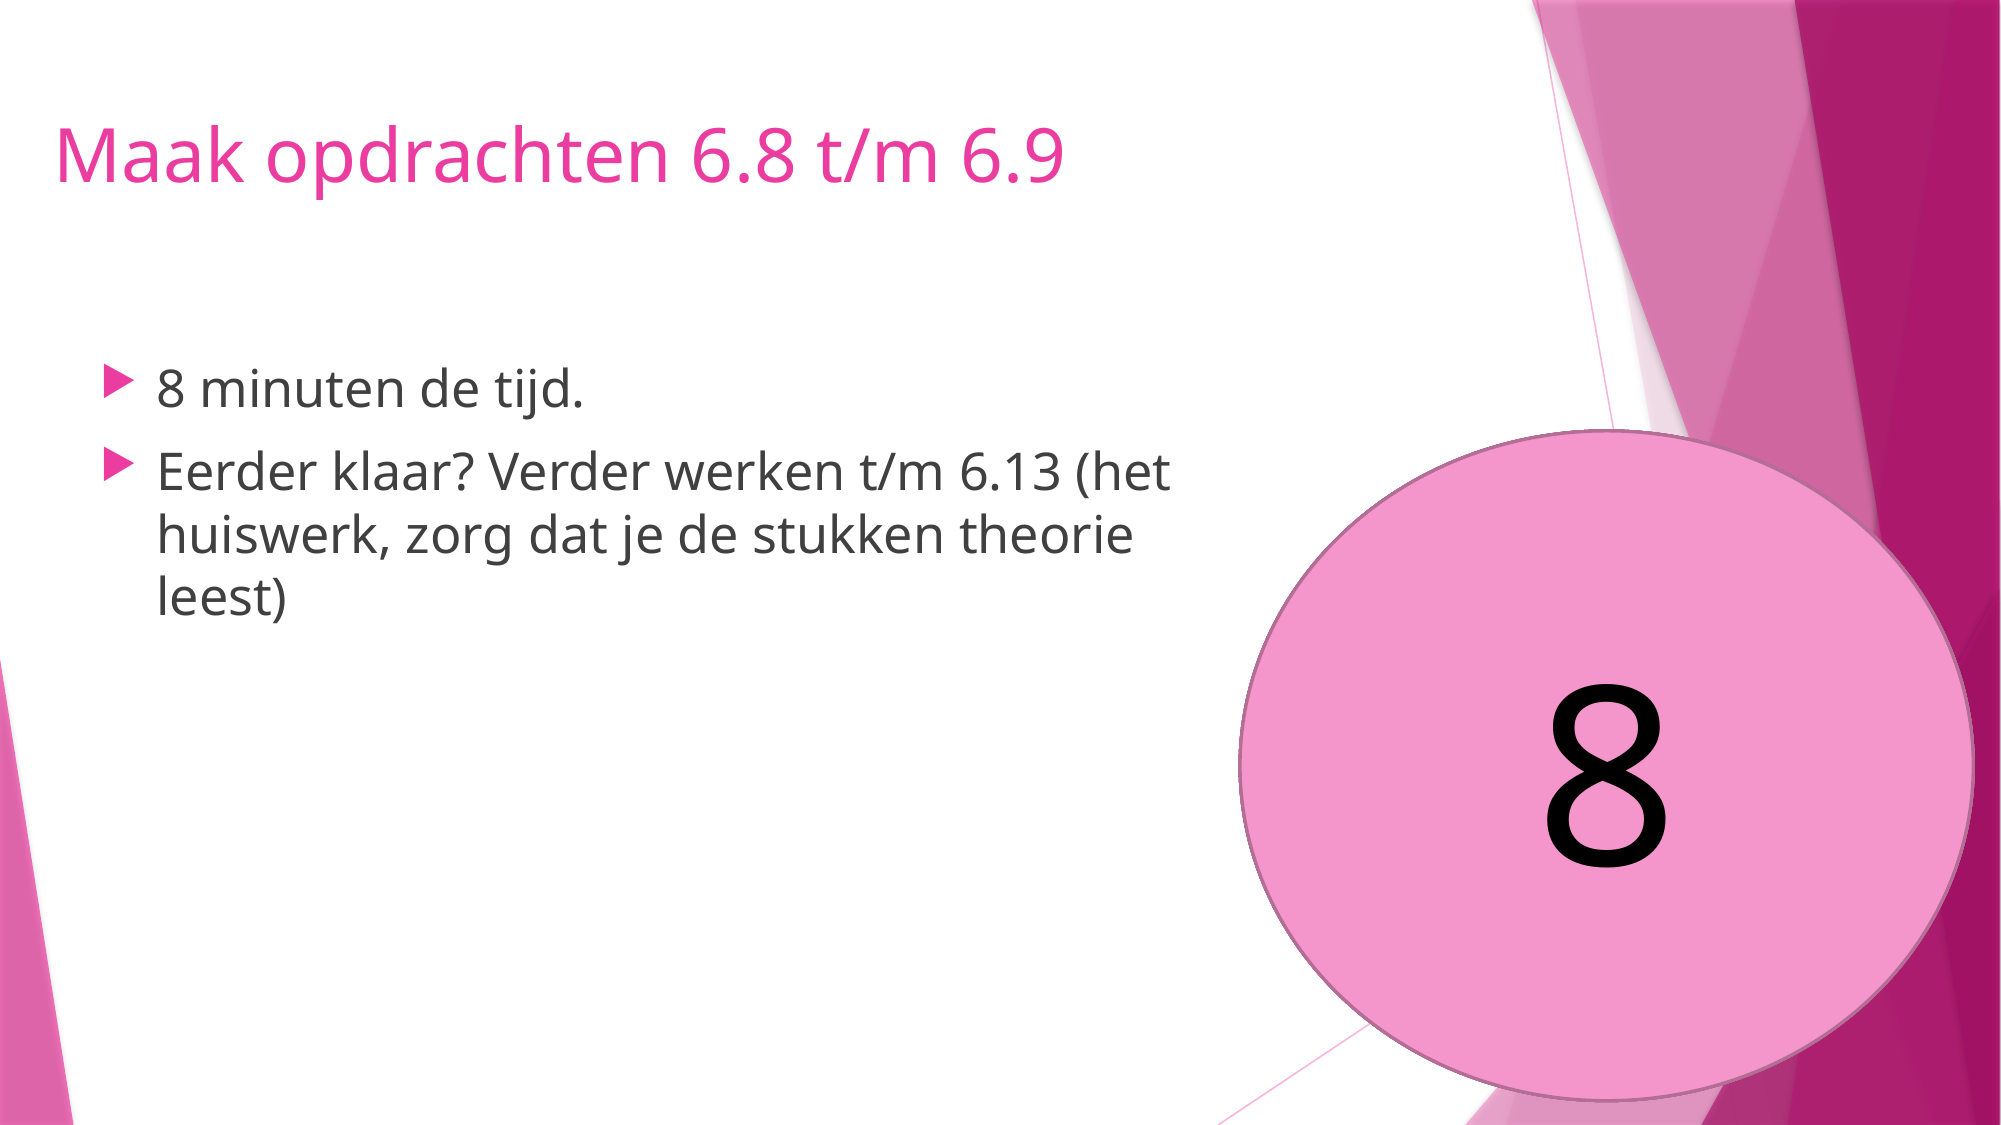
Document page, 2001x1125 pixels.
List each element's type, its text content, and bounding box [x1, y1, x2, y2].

list 8 minuten de tijd. Eerder klaar? Verder werken t/m 6.13 (het huiswerk, zorg dat je de stukken theorie leest) [85, 348, 1290, 1125]
title Maak opdrachten 6.8 t/m 6.9 [38, 99, 1614, 317]
text_box 8 [1238, 429, 1975, 1103]
